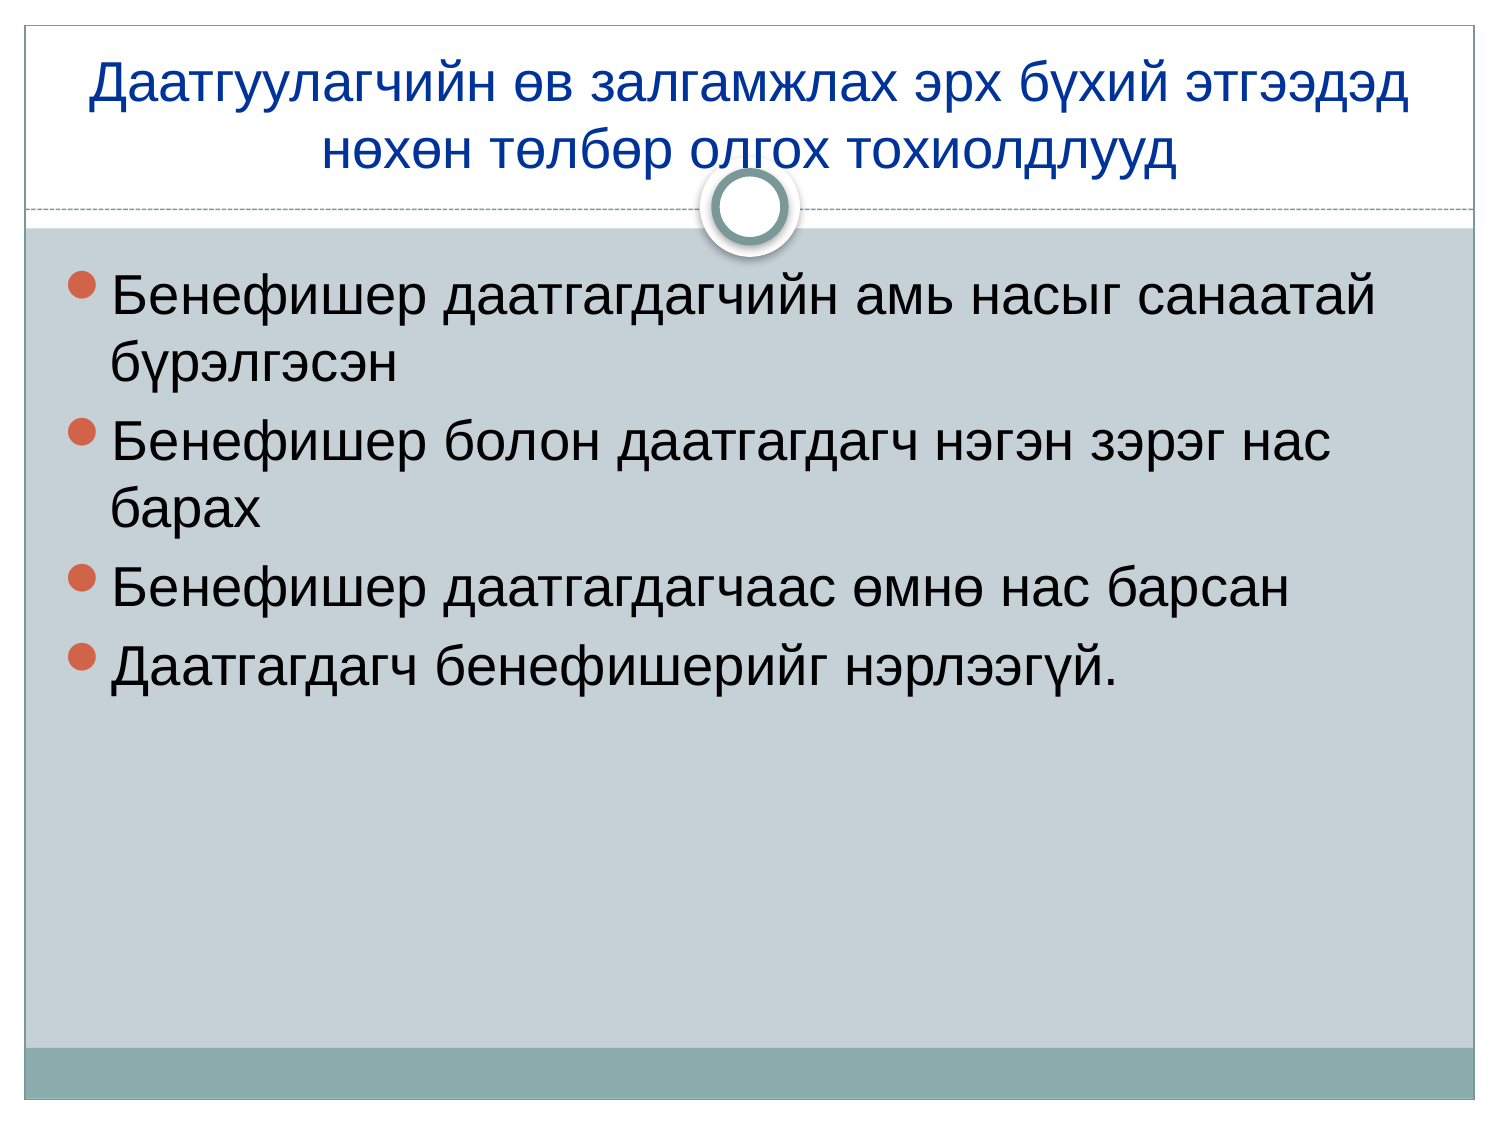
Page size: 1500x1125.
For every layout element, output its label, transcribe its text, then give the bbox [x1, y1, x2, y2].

list Бенефишер даатгагдагчийн амь насыг санаатай бүрэлгэсэн Бенефишер болон даатгагдагч нэгэн зэрэг нас барах Бенефишер даатгагдагчаас өмнө нас барсан Даатгагдагч бенефишерийг нэрлээгүй. [49, 250, 1445, 1001]
title Даатгуулагчийн өв залгамжлах эрх бүхий этгээдэд нөхөн төлбөр олгох тохиолдлууд [49, 37, 1450, 188]
